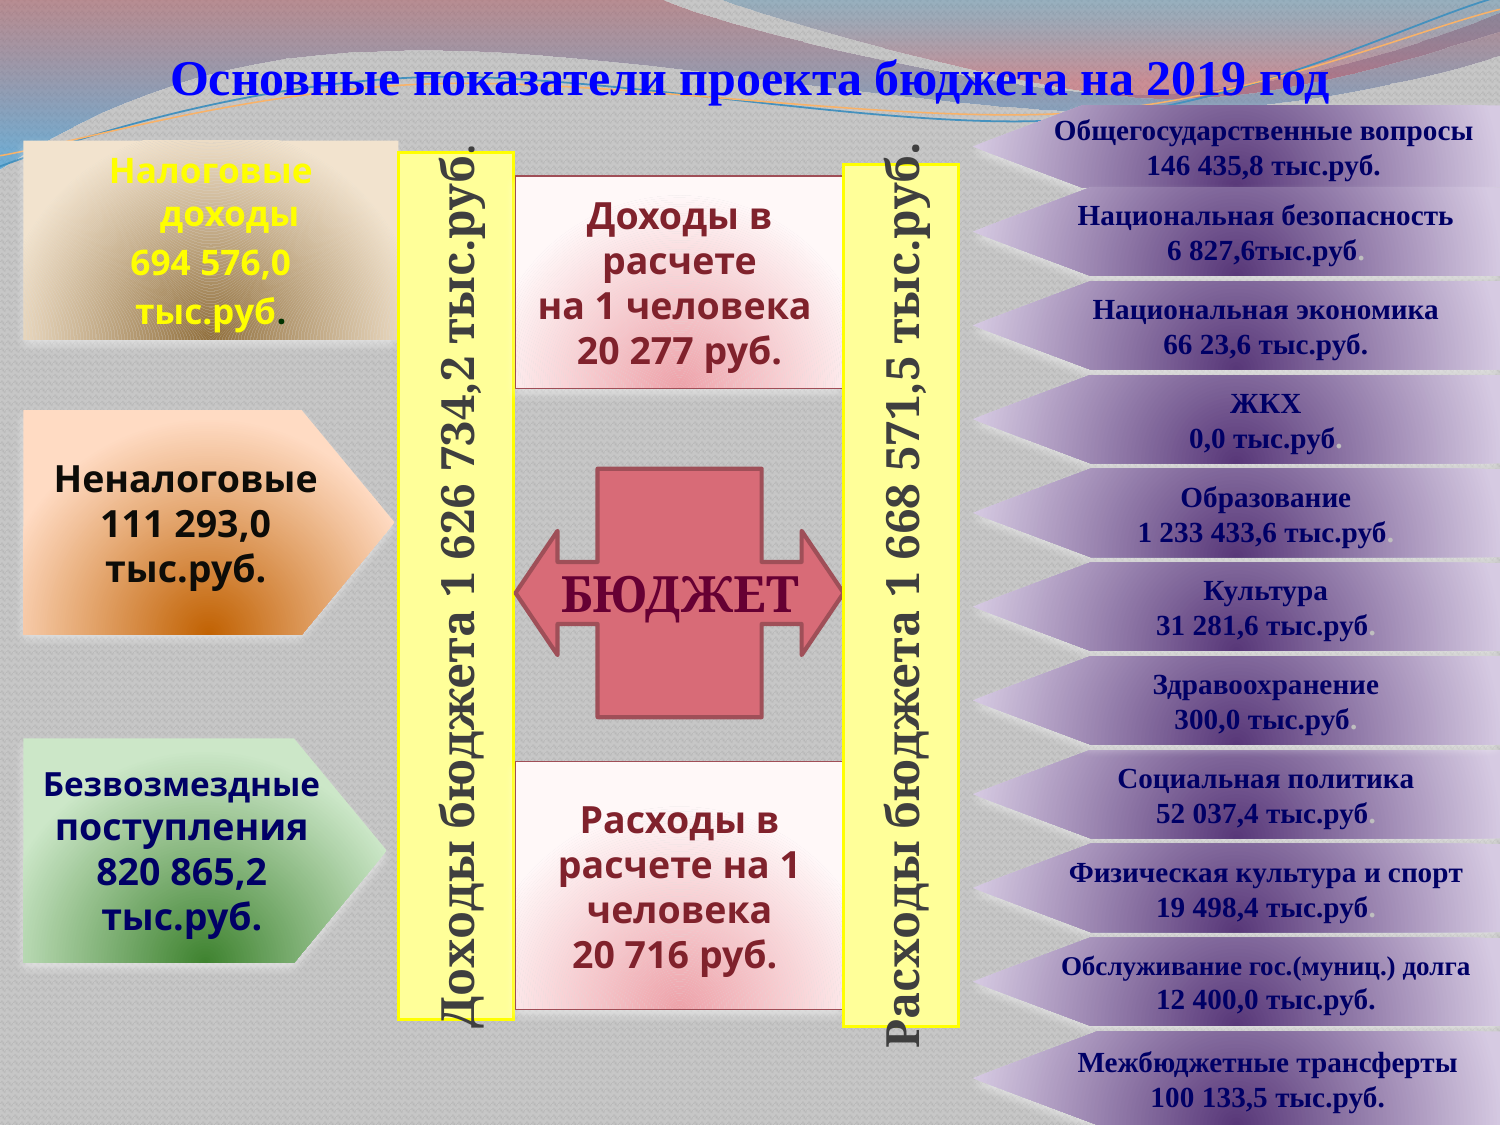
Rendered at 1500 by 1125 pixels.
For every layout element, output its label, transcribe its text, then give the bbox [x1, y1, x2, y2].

text_box Доходы в расчете на 1 человека 20 277 руб. [515, 175, 843, 389]
text_box Обслуживание гос.(муниц.) долга 12 400,0 тыс.руб. [972, 937, 1500, 1026]
text_box Образование 1 233 433,6 тыс.руб. [972, 468, 1500, 558]
text_box Культура 31 281,6 тыс.руб. [972, 562, 1500, 651]
text_box Физическая культура и спорт 19 498,4 тыс.руб. [972, 843, 1500, 933]
text_box Социальная политика 52 037,4 тыс.руб. [972, 754, 1500, 839]
text_box Расходы бюджета 1 668 571,5 тыс.руб. [843, 164, 959, 1027]
text_box Национальная экономика 66 23,6 тыс.руб. . [972, 281, 1500, 370]
title Основные показатели проекта бюджета на 2019 год [0, 0, 1500, 106]
text_box Расходы в расчете на 1 человека 20 716 руб. [515, 761, 843, 1010]
text_box Доходы бюджета 1 626 734,2 тыс.руб. [398, 152, 514, 1020]
table_header Наименование [1081, 751, 1500, 757]
text_box [508, 177, 514, 398]
list Налоговые доходы 694 576,0 тыс.руб. [23, 140, 399, 340]
text_box Общегосударственные вопросы 146 435,8 тыс.руб. [972, 105, 1500, 188]
text_box Здравоохранение 300,0 тыс.руб. [972, 656, 1500, 745]
text_box Межбюджетные трансферты 100 133,5 тыс.руб. [972, 1031, 1500, 1125]
text_box [508, 763, 514, 1020]
text_box БЮДЖЕТ [513, 466, 843, 720]
text_box ЖКХ 0,0 тыс.руб. [972, 375, 1500, 464]
text_box Национальная безопасность 6 827,6тыс.руб. [972, 187, 1500, 276]
text_box Безвозмездные поступления 820 865,2 тыс.руб. [23, 738, 387, 963]
text_box Неналоговые 111 293,0 тыс.руб. [23, 410, 395, 635]
